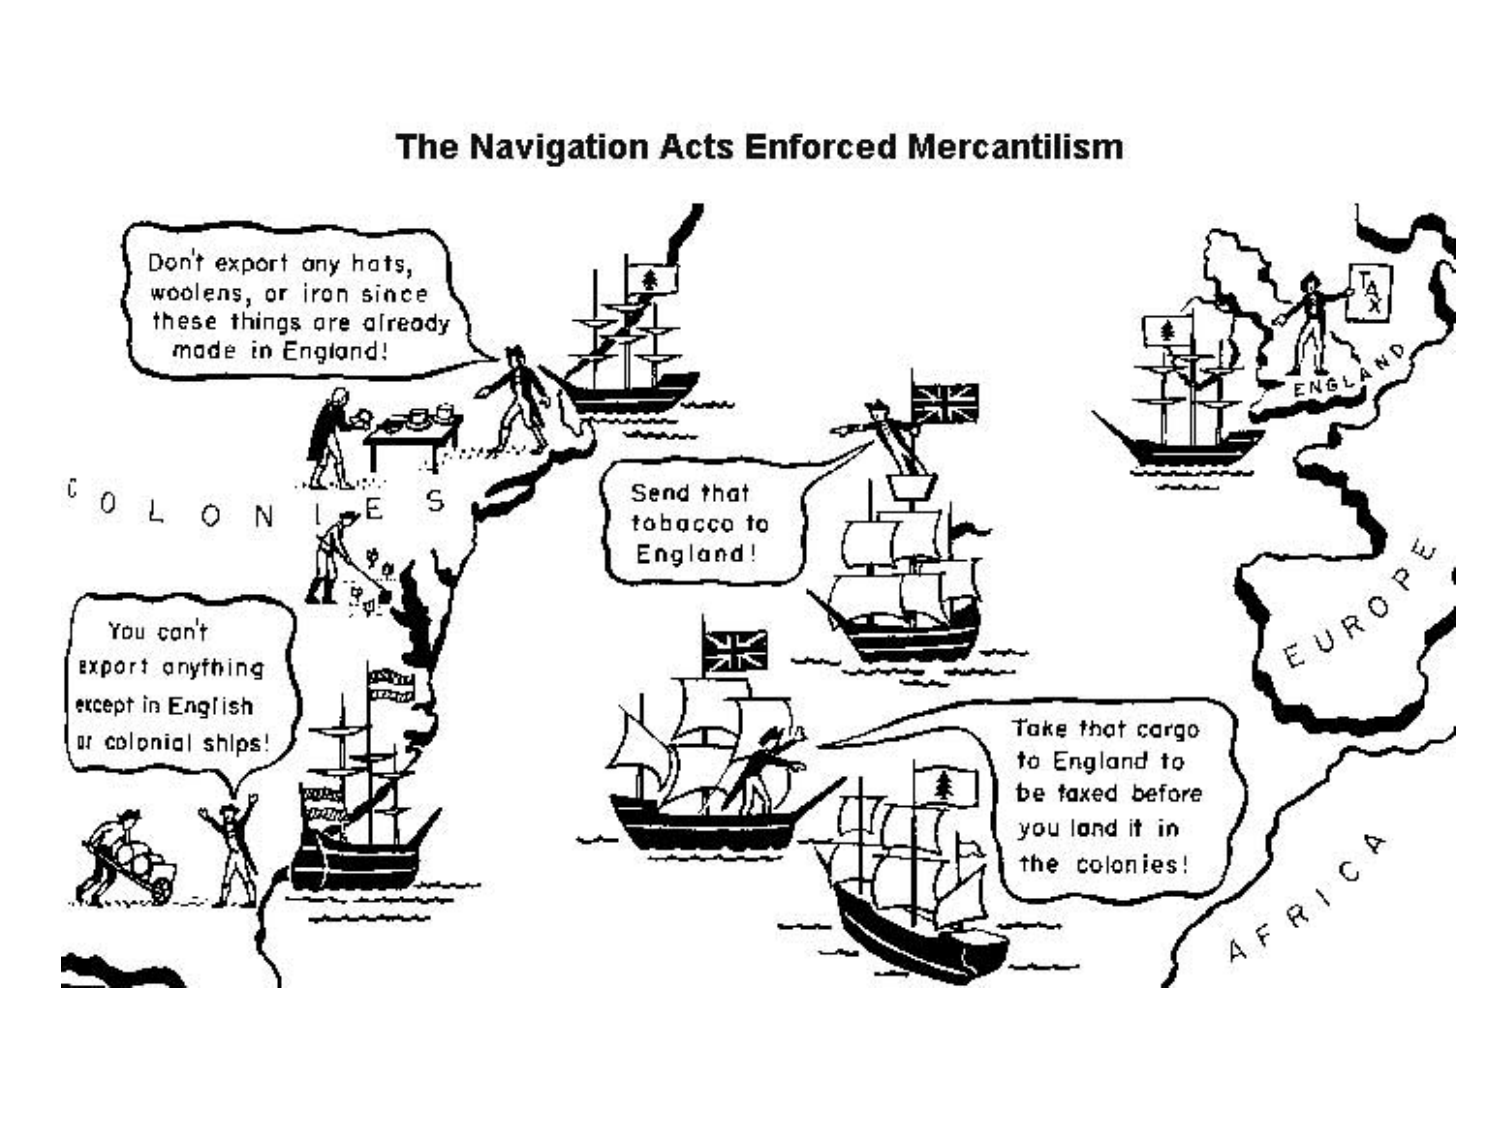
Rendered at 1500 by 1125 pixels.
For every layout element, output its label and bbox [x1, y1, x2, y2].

picture [61, 106, 1457, 989]
